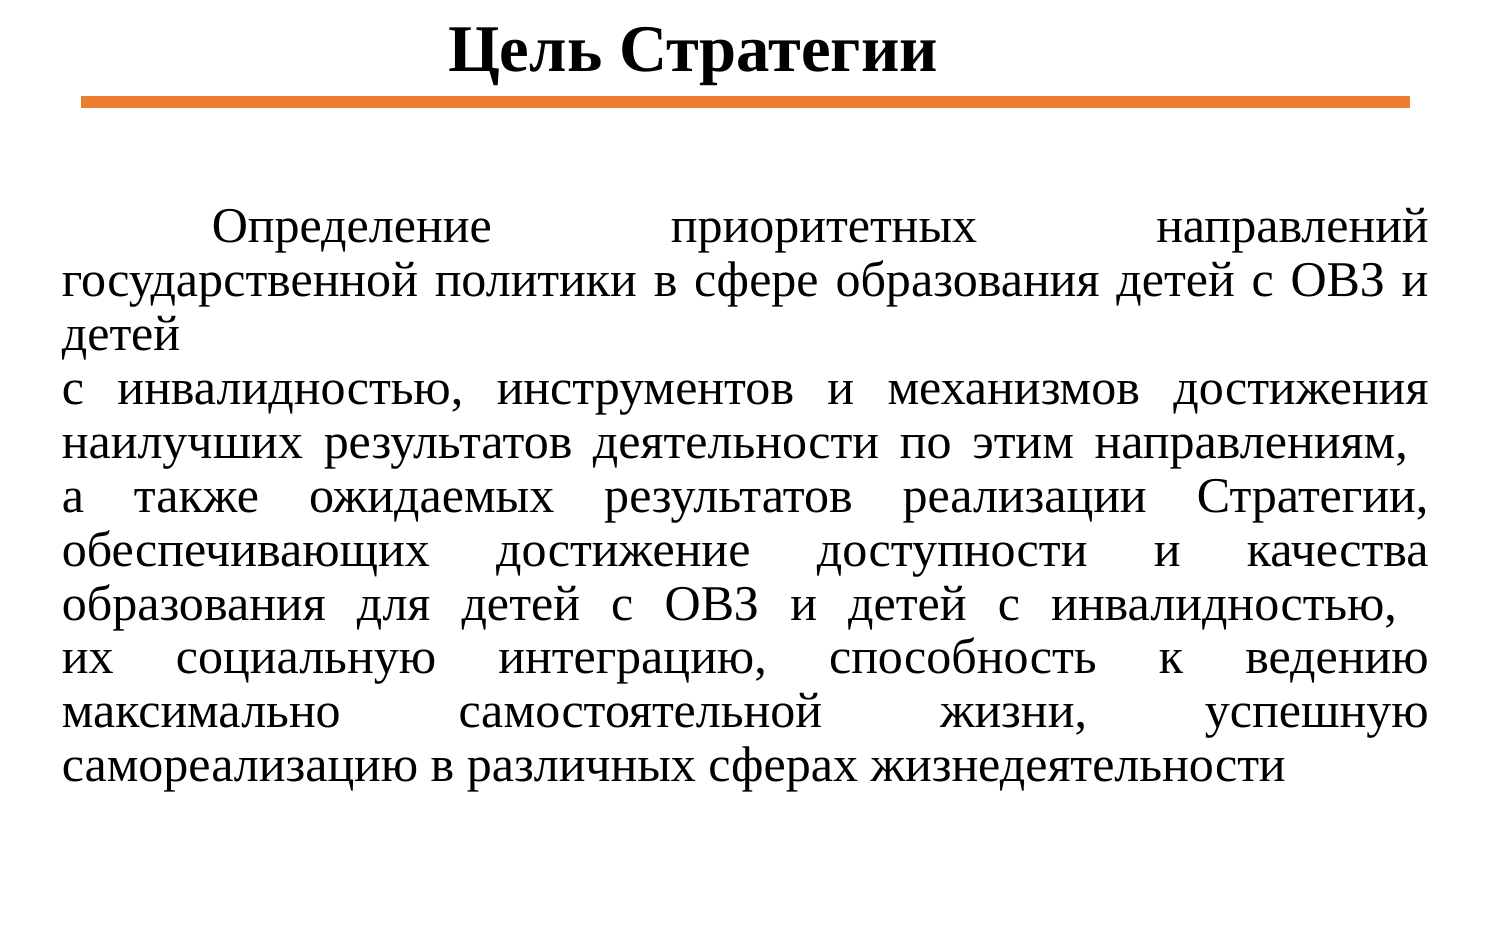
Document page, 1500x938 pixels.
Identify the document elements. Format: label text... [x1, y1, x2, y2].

title Цель Стратегии [433, 108, 1276, 113]
title Цель Стратегии [433, 0, 1276, 96]
list Определение приоритетных направлений государственной политики в сфере образования детей с ОВЗ и детей с инвалидностью, инструментов и механизмов достижения наилучших результатов деятельности по этим направлениям, а также ожидаемых результатов реализации Стратегии, обеспечивающих достижение доступности и качества образования для детей с ОВЗ и детей с инвалидностью, их социальную интеграцию, способность к ведению максимально самостоятельной жизни, успешную самореализацию в различных сферах жизнедеятельности [46, 191, 1445, 907]
